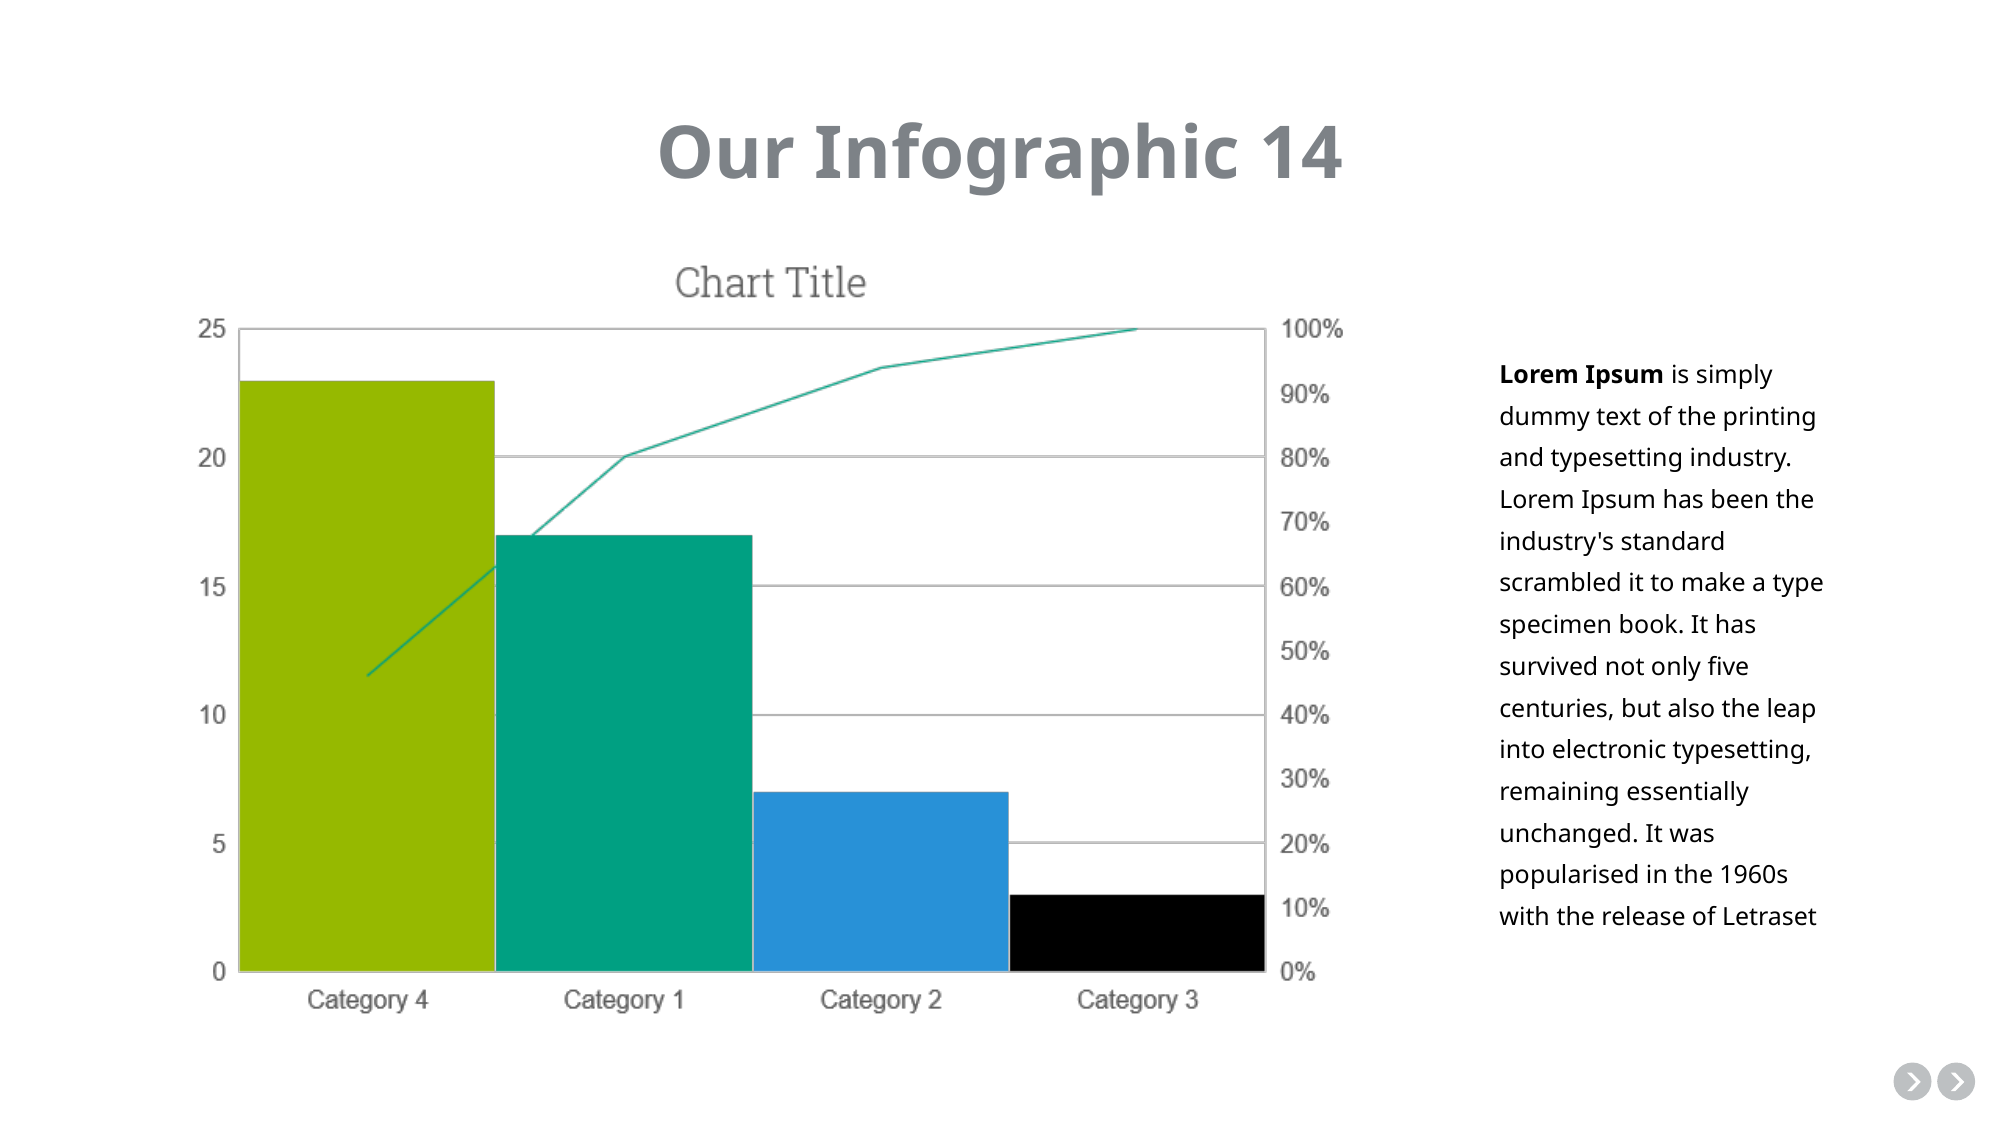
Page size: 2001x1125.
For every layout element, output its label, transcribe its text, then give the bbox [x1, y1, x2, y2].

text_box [156, 249, 1844, 1029]
text_box Our Infographic 14 [641, 98, 1359, 201]
